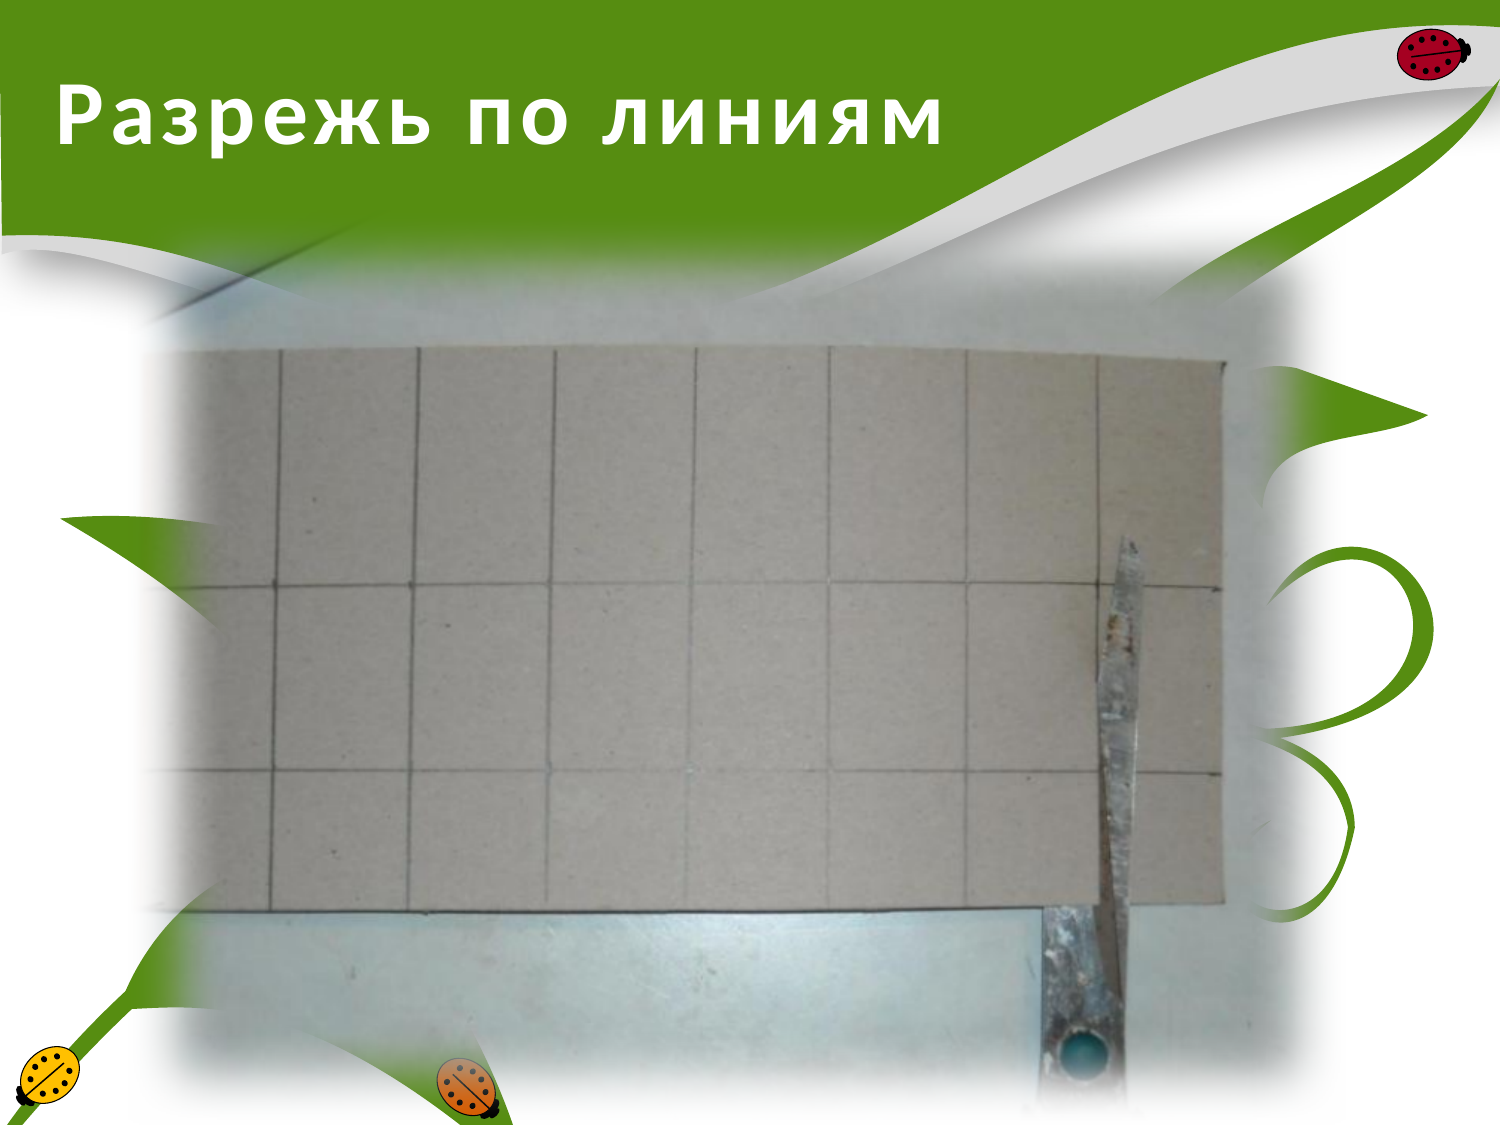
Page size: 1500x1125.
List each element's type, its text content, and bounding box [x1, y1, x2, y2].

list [128, 210, 1348, 1125]
title Разрежь по линиям [3, 7, 998, 209]
